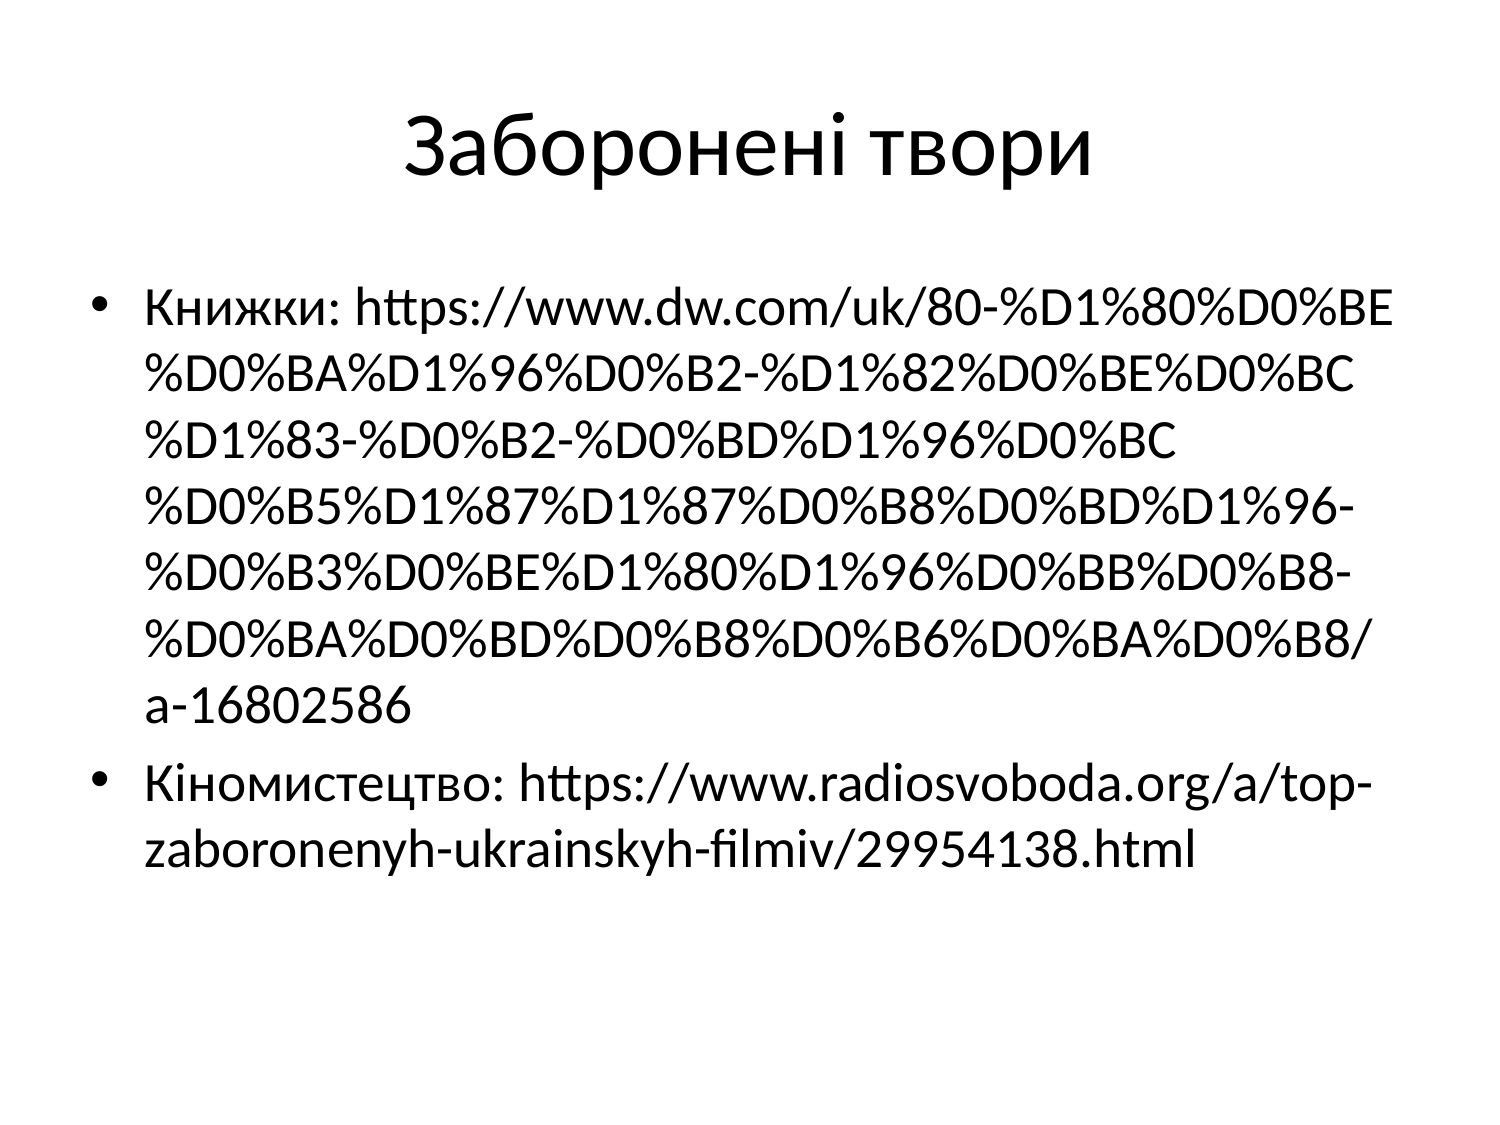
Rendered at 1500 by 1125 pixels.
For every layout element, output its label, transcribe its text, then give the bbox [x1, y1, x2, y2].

title Заборонені твори [75, 45, 1425, 233]
list Книжки: https://www.dw.com/uk/80-%D1%80%D0%BE%D0%BA%D1%96%D0%B2-%D1%82%D0%BE%D0%BC%D1%83-%D0%B2-%D0%BD%D1%96%D0%BC%D0%B5%D1%87%D1%87%D0%B8%D0%BD%D1%96-%D0%B3%D0%BE%D1%80%D1%96%D0%BB%D0%B8-%D0%BA%D0%BD%D0%B8%D0%B6%D0%BA%D0%B8/a-16802586 Кіномистецтво: https://www.radiosvoboda.org/a/top-zaboronenyh-ukrainskyh-filmiv/29954138.html [75, 262, 1425, 1005]
